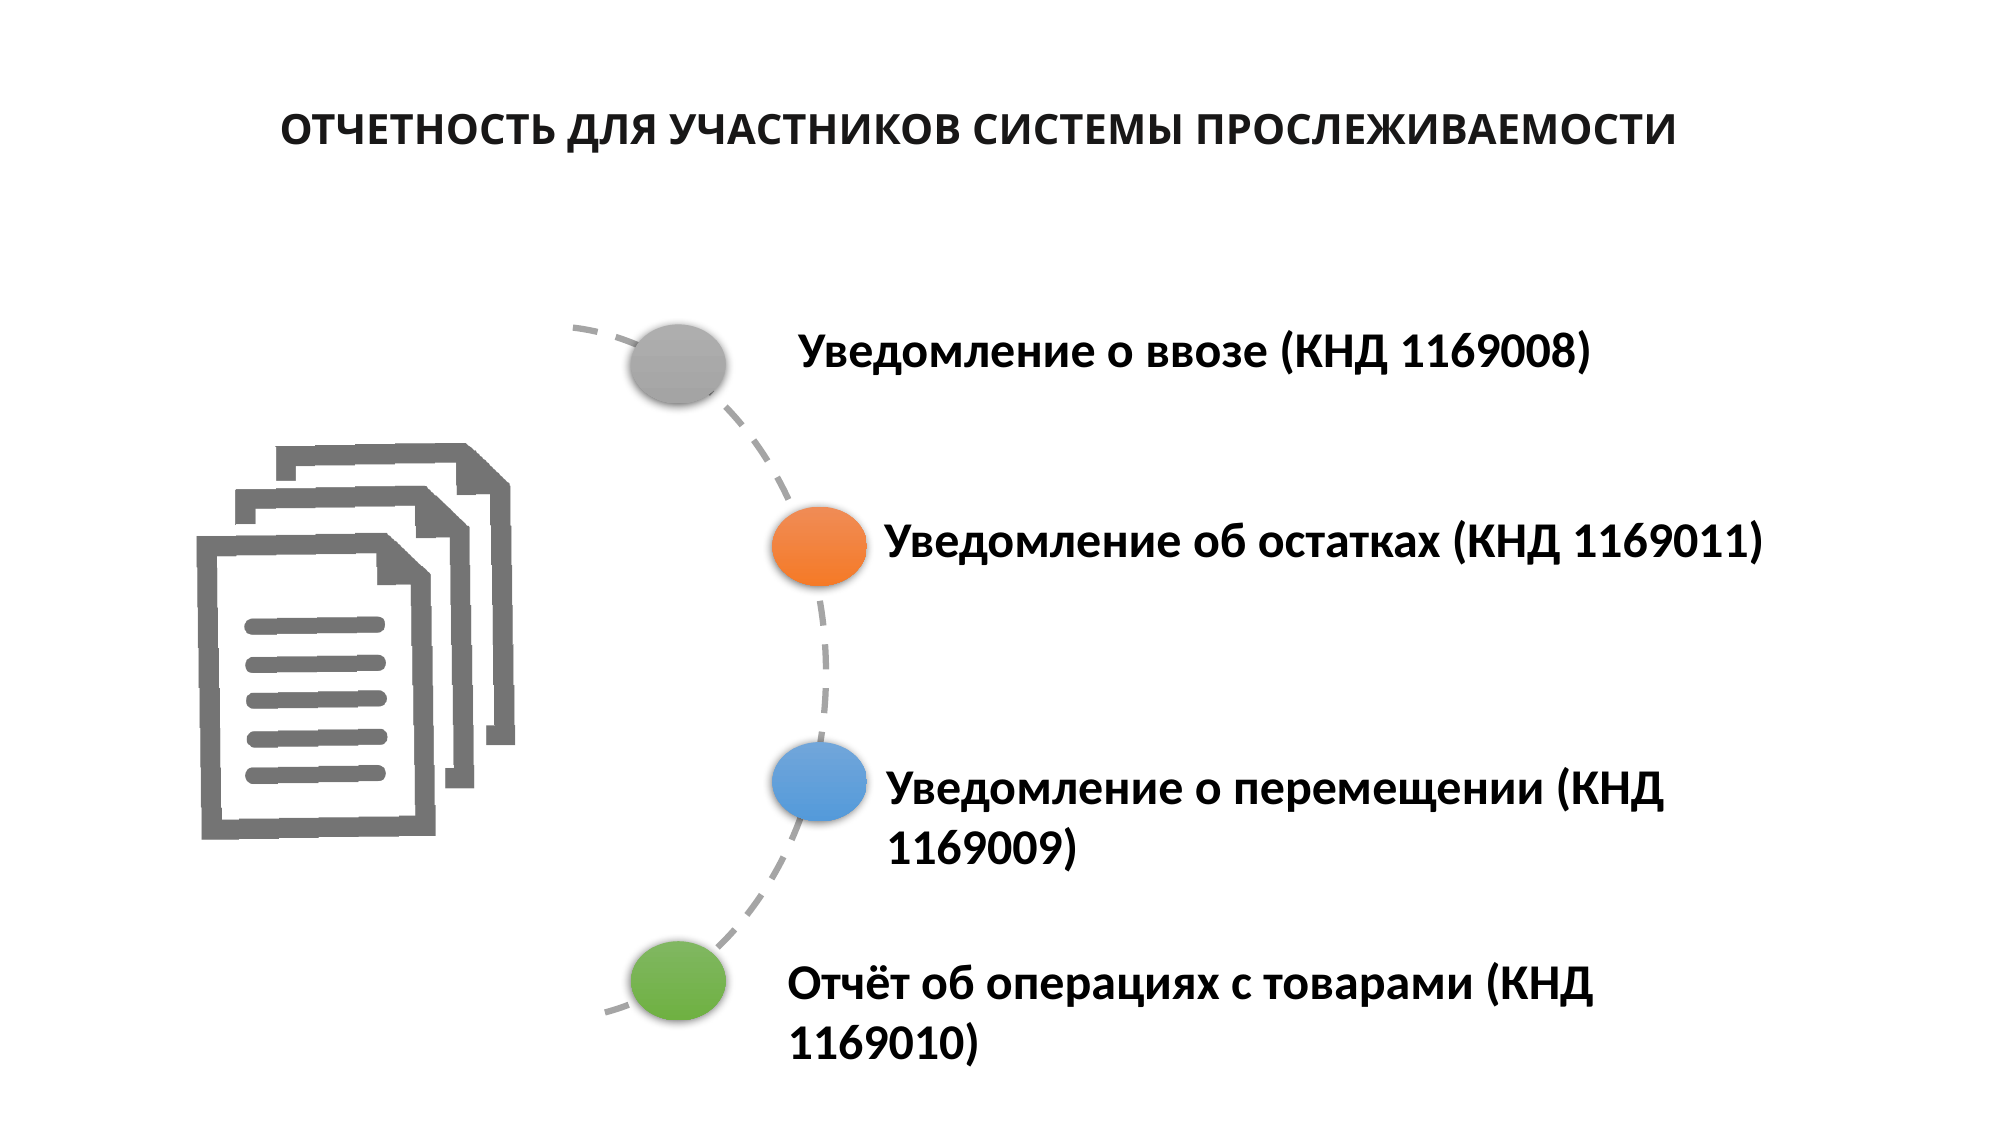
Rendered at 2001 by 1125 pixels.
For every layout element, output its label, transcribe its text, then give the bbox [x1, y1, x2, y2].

picture [158, 444, 551, 836]
text_box [631, 941, 726, 1021]
title ОТЧЕТНОСТЬ ДЛЯ УЧАСТНИКОВ СИСТЕМЫ ПРОСЛЕЖИВАЕМОСТИ [116, 47, 1842, 265]
text_box [772, 742, 867, 822]
text_box [631, 324, 726, 404]
text_box [772, 506, 867, 586]
text_box Уведомление об остатках (КНД 1169011) [864, 498, 1878, 578]
text_box Отчёт об операциях с товарами (КНД 1169010) [767, 939, 1781, 1080]
text_box [551, 327, 827, 1017]
text_box Уведомление о перемещении (КНД 1169009) [865, 744, 1880, 885]
text_box Уведомление о ввозе (КНД 1169008) [778, 307, 1792, 388]
